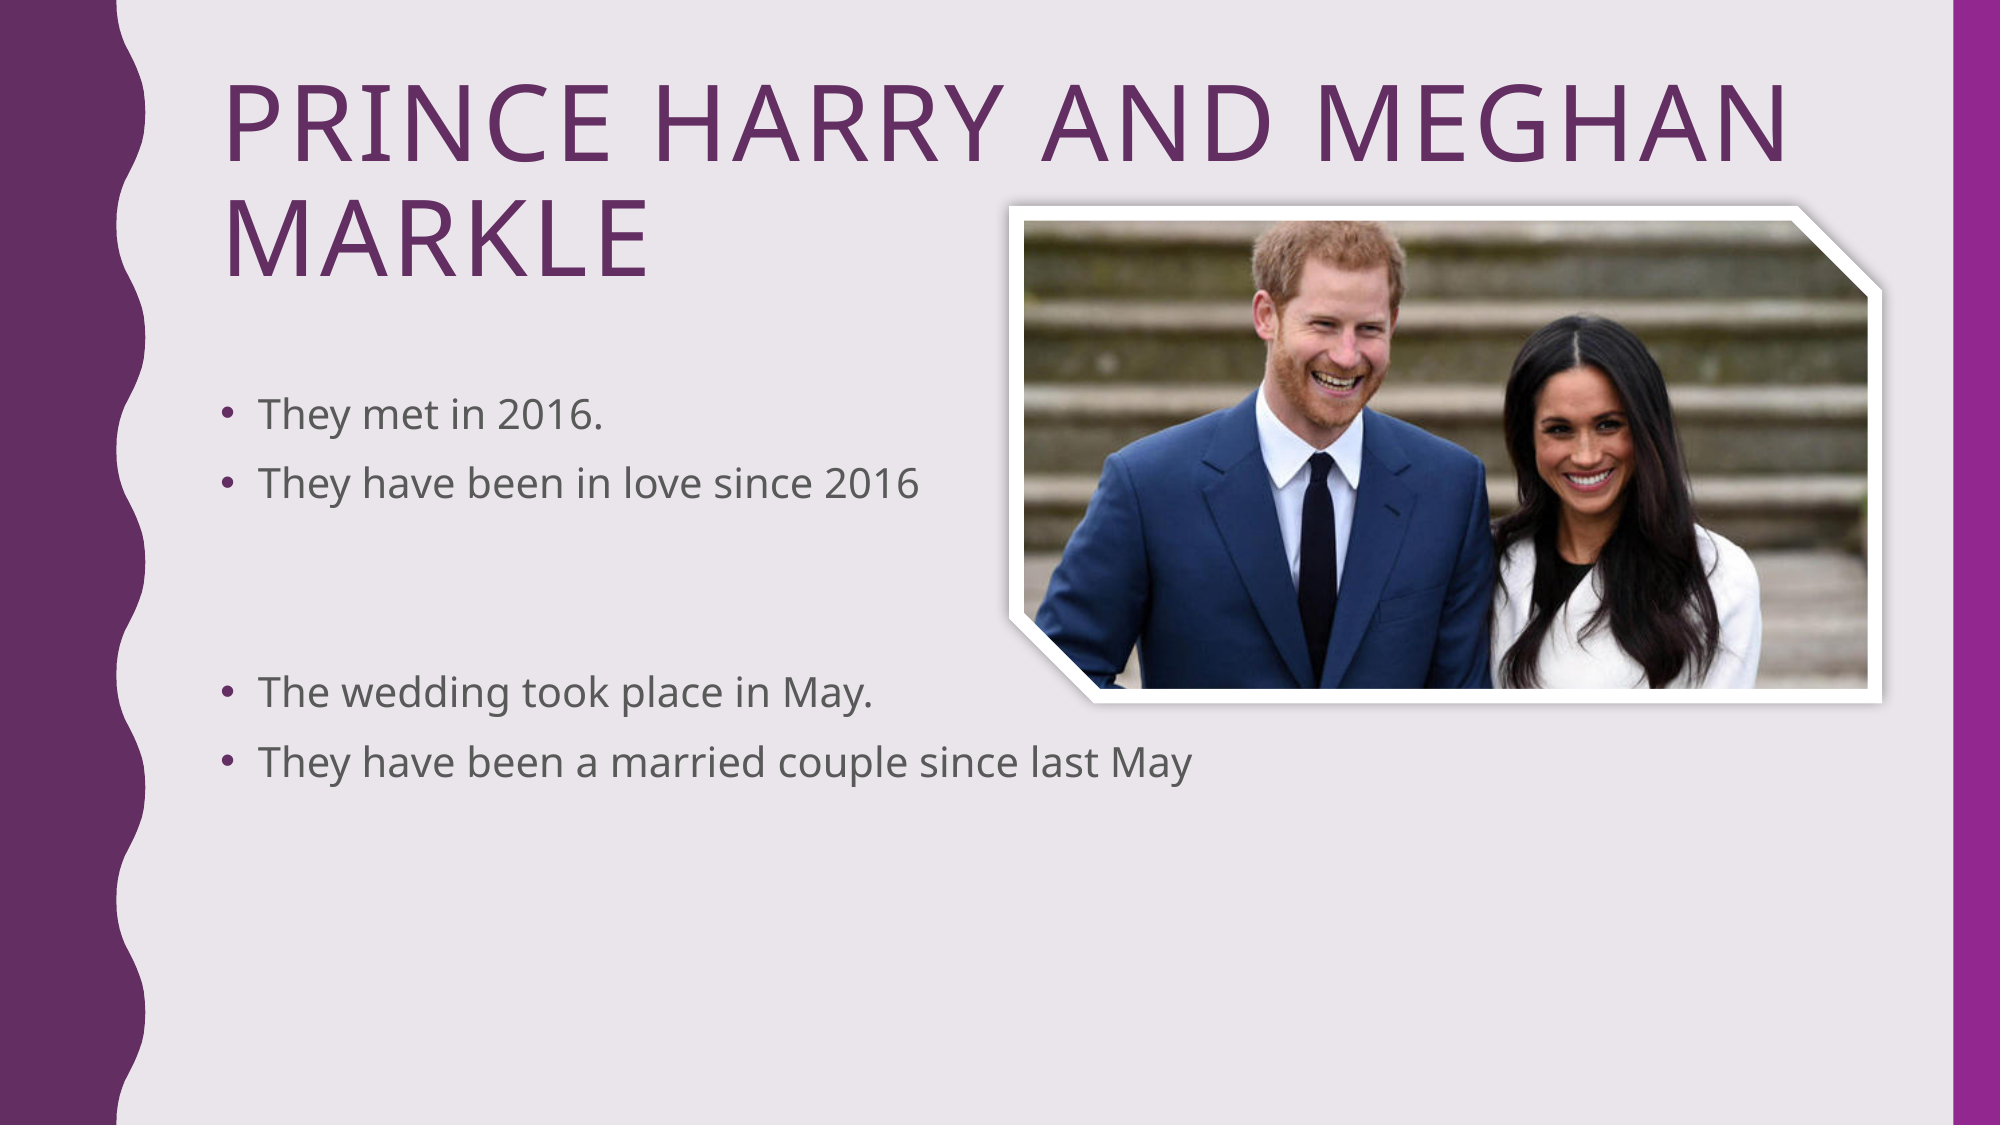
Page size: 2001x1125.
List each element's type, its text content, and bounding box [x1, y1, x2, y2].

title Prince Harry and Meghan Markle [205, 62, 1875, 308]
list They met in 2016. They have been in love since 2016 The wedding took place in May. They have been a married couple since last May [205, 375, 1875, 965]
picture [1016, 213, 1875, 697]
